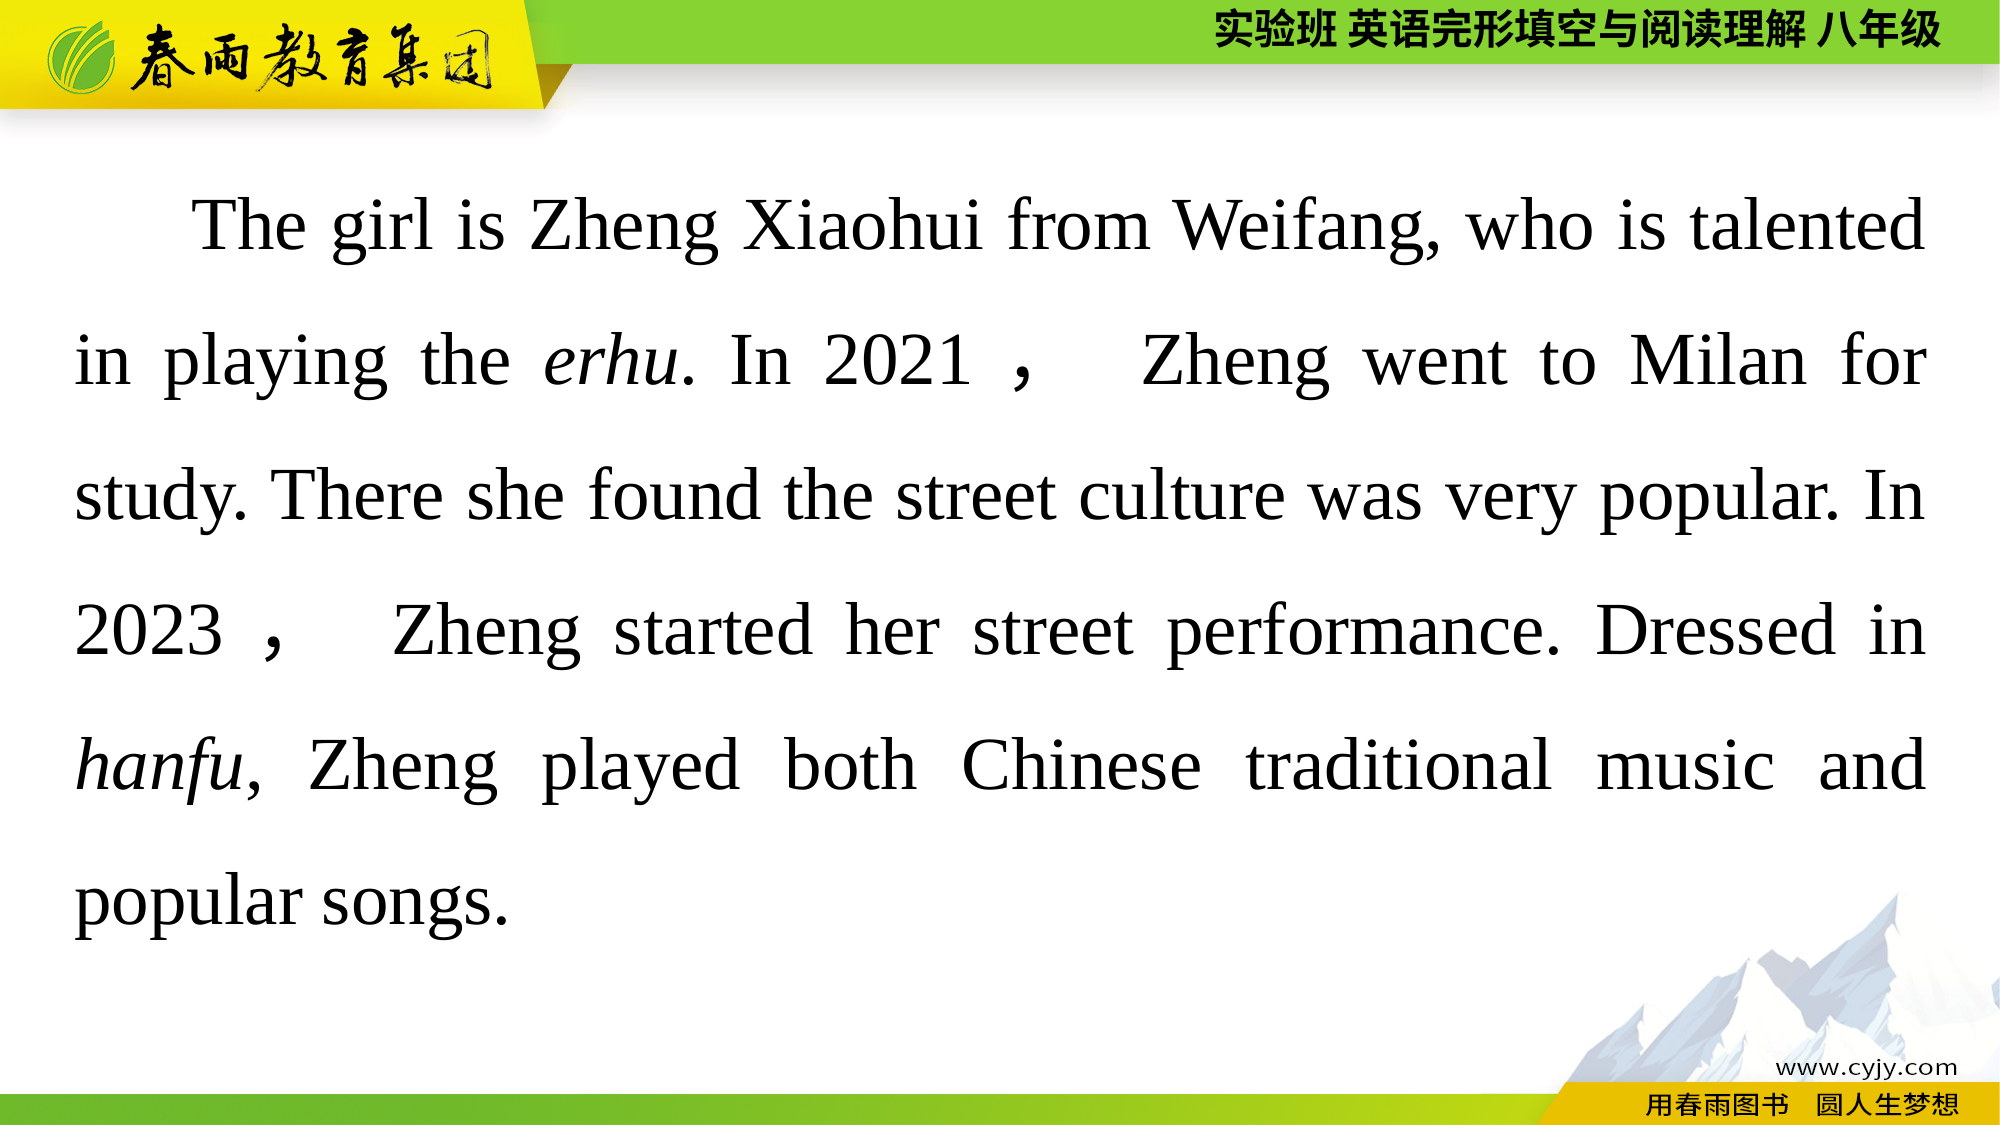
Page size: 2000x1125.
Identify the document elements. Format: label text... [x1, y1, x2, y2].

list The girl is Zheng Xiaohui from Weifang, who is talented in playing the erhu. In 2021， Zheng went to Milan for study. There she found the street culture was very popular. In 2023， Zheng started her street performance. Dressed in hanfu, Zheng played both Chinese traditional music and popular songs. [59, 122, 1944, 956]
picture [0, 0, 2000, 1125]
